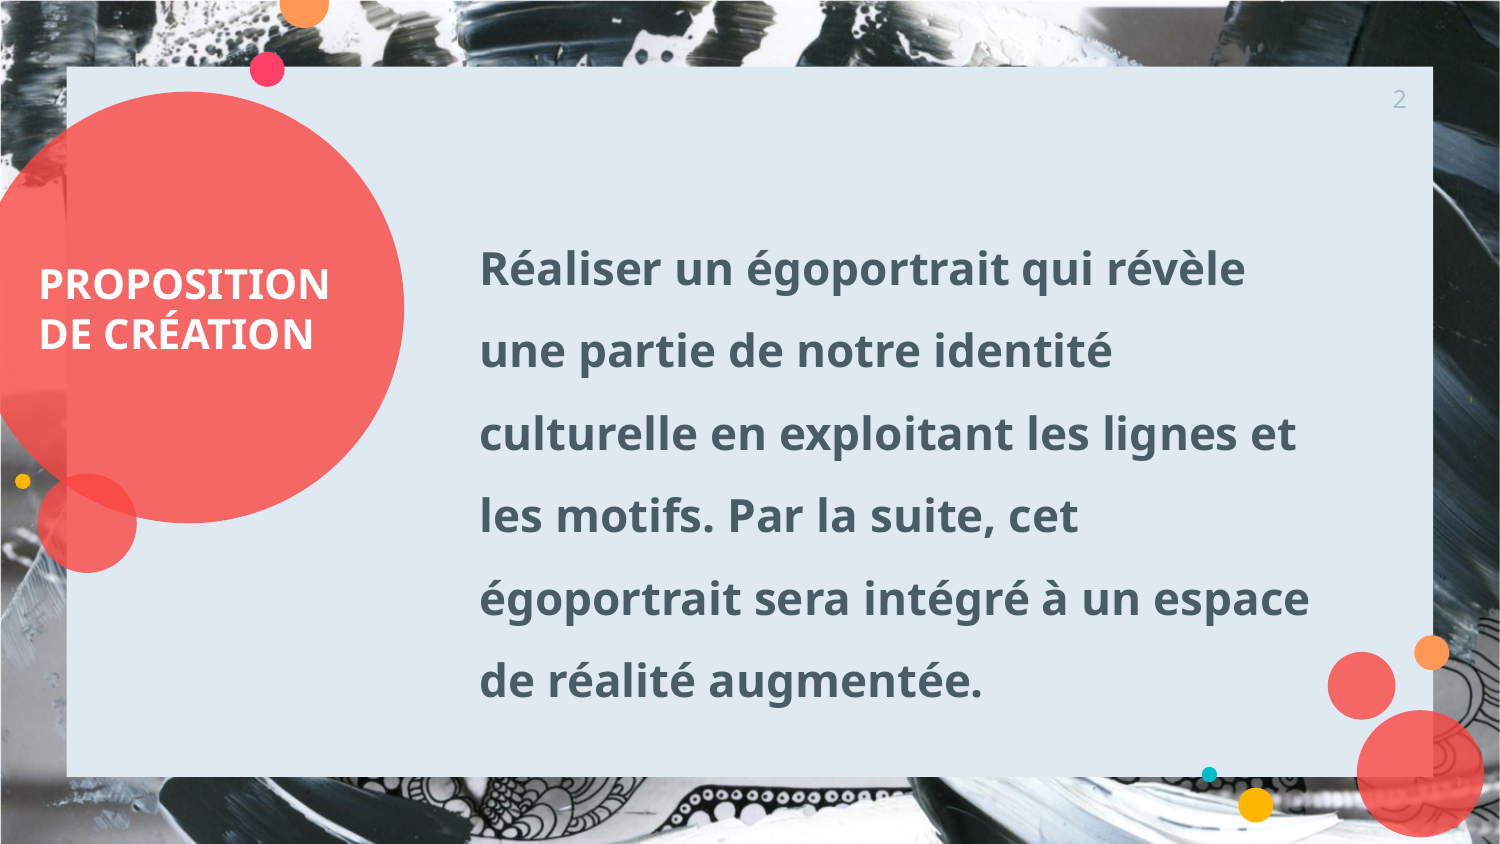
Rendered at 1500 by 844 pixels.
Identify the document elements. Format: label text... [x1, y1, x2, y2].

slide_number ‹#› [1331, 68, 1422, 134]
list Réaliser un égoportrait qui révèle une partie de notre identité culturelle en exploitant les lignes et les motifs. Par la suite, cet égoportrait sera intégré à un espace de réalité augmentée. [464, 196, 1341, 709]
title PROPOSITION DE CRÉATION [23, 91, 375, 524]
picture [2, 2, 1500, 844]
